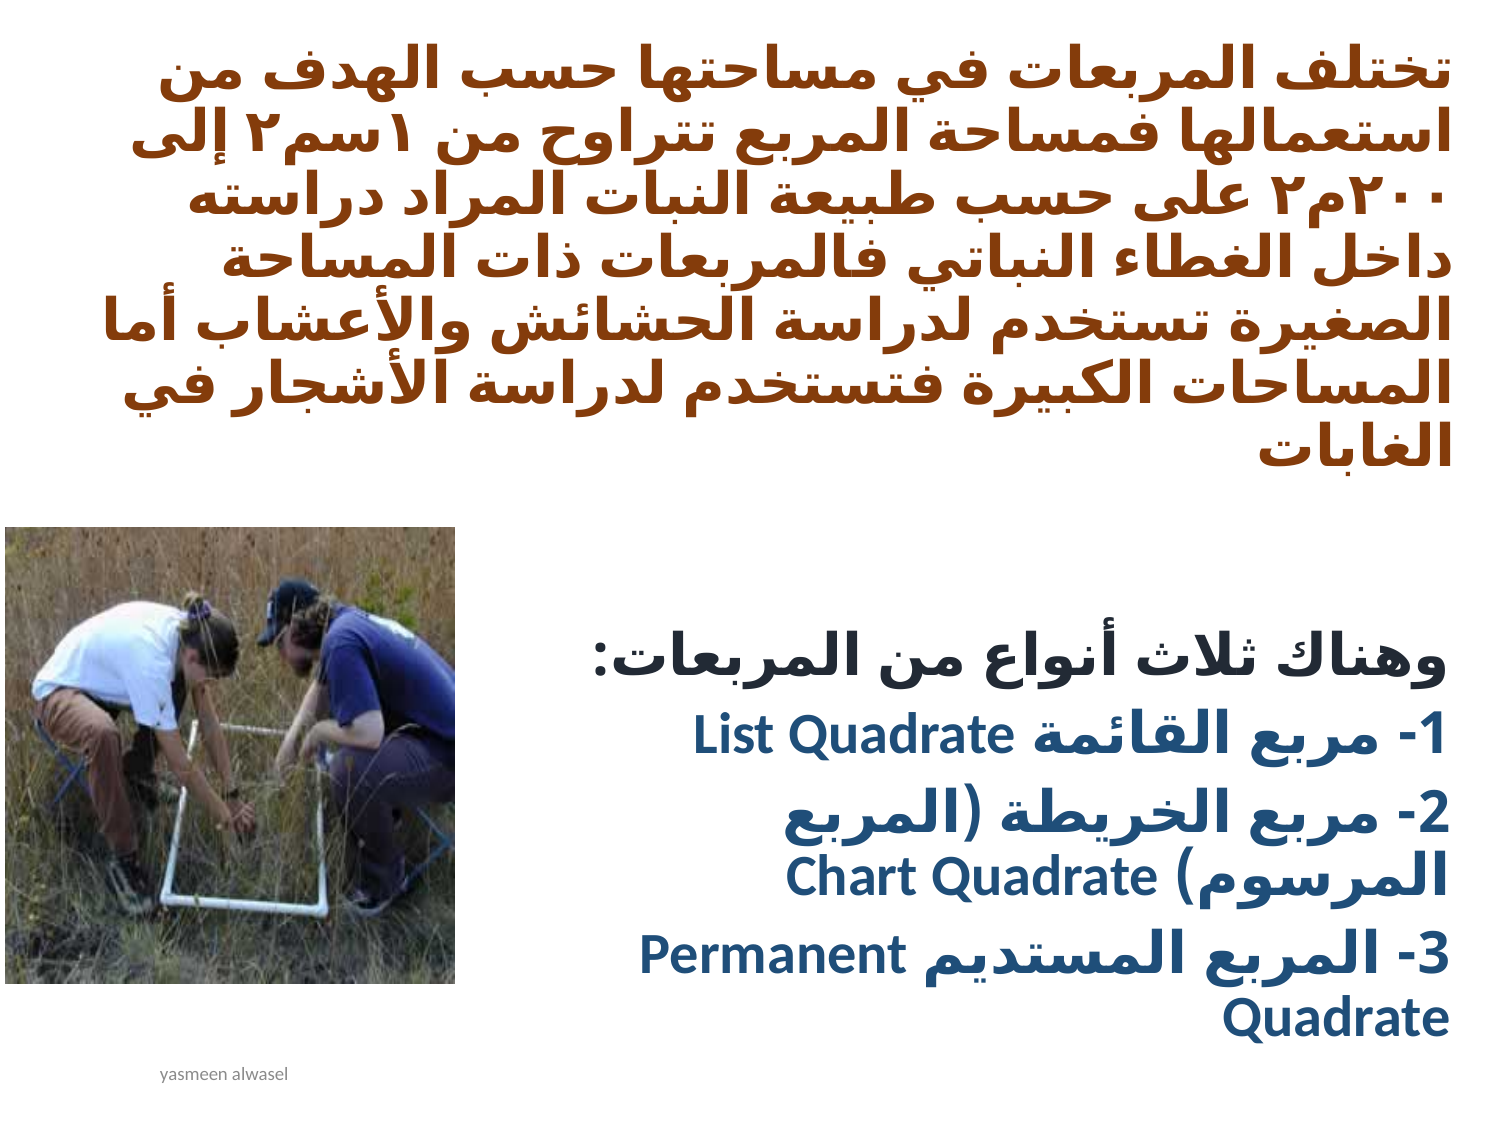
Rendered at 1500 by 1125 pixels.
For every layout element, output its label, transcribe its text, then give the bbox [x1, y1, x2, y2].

picture [5, 526, 455, 984]
subtitle وهناك ثلاث أنواع من المربعات: 1- مربع القائمة List Quadrate 2- مربع الخريطة (المربع المرسوم) Chart Quadrate 3- المربع المستديم Permanent Quadrate [495, 547, 1466, 985]
title أنواع المربعات: تختلف المربعات في مساحتها حسب الهدف من استعمالها فمساحة المربع تتراوح من ١سم٢ إلى ٢٠٠م٢ على حسب طبيعة النبات المراد دراسته داخل الغطاء النباتي فالمربعات ذات المساحة الصغيرة تستخدم لدراسة الحشائش والأعشاب أما المساحات الكبيرة فتستخدم لدراسة الأشجار في الغابات [29, 2, 1470, 487]
footer yasmeen alwasel [76, 1046, 372, 1098]
